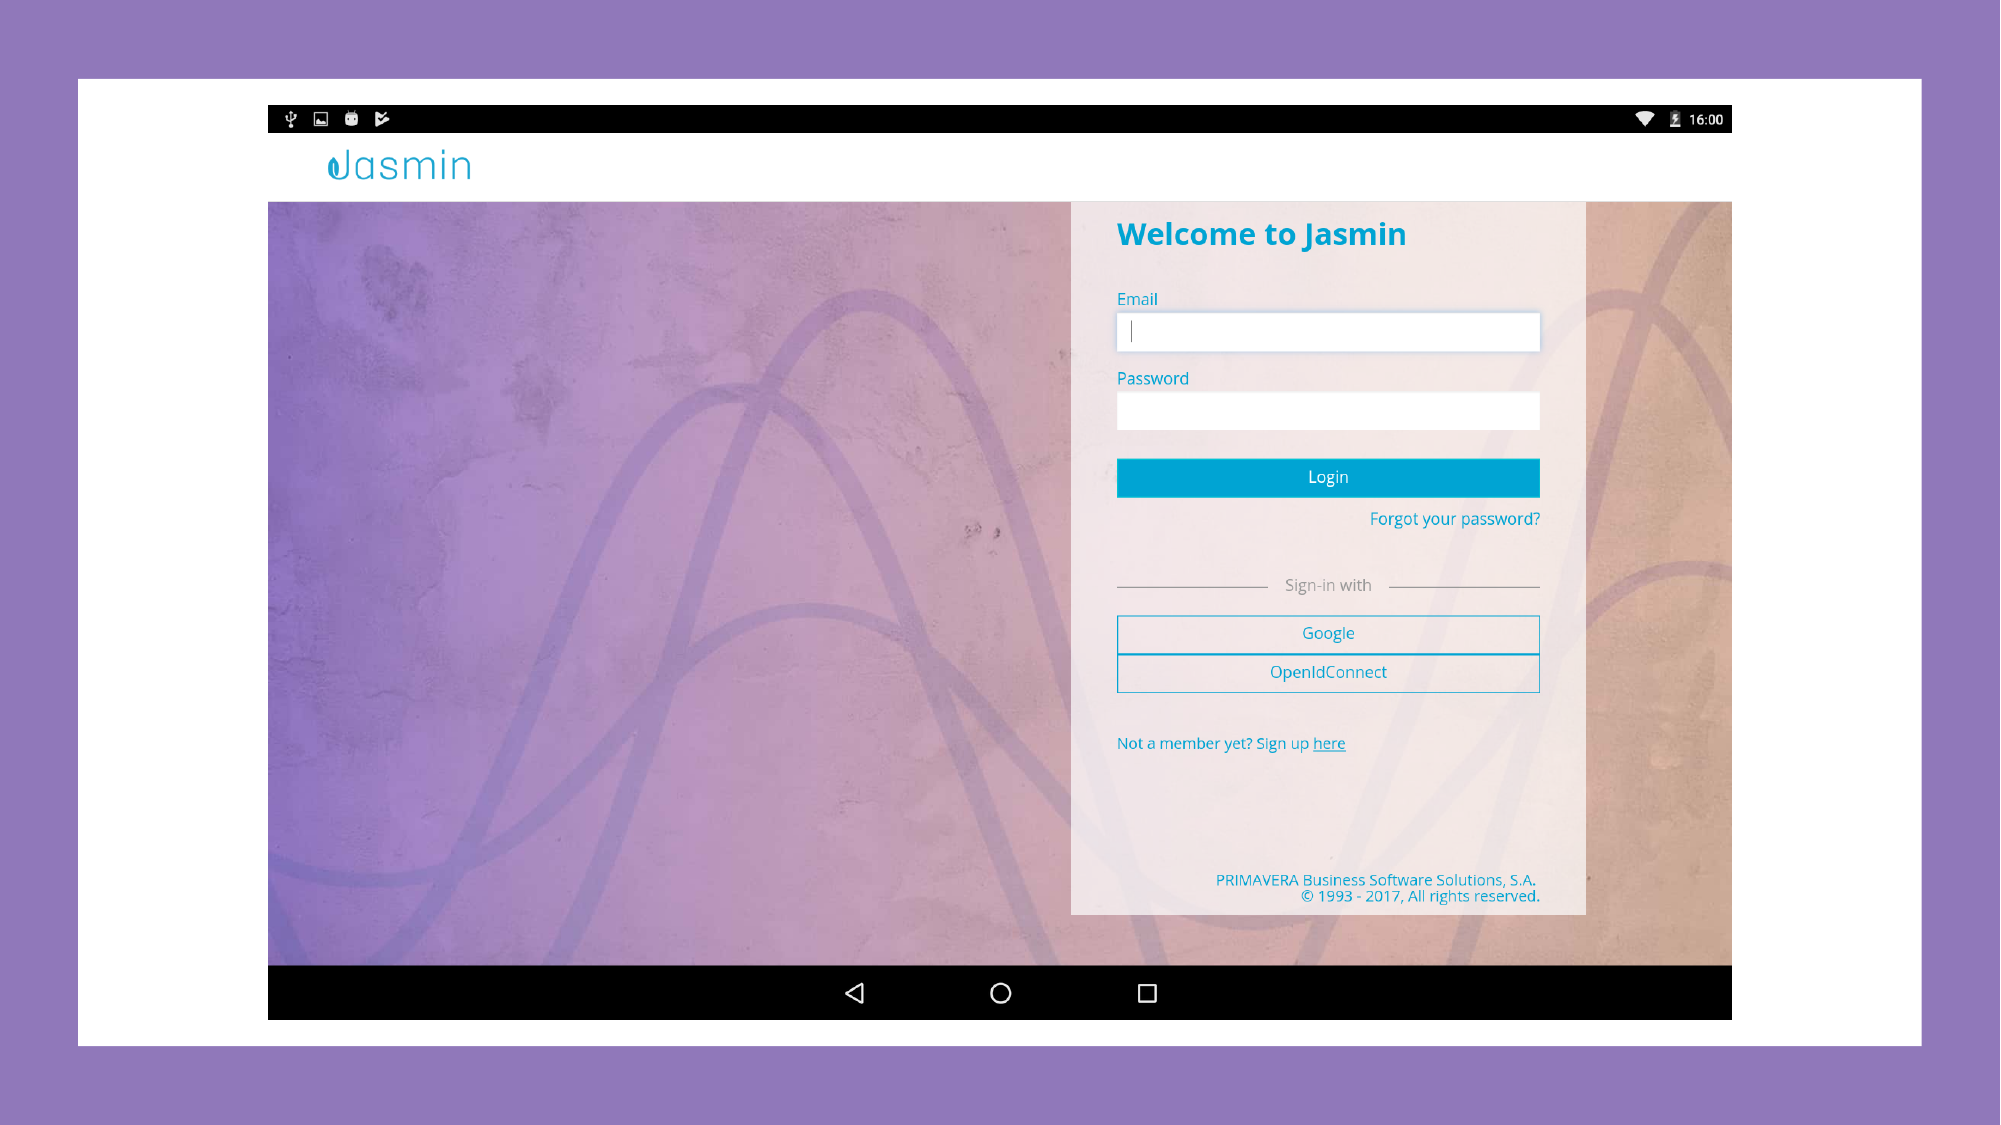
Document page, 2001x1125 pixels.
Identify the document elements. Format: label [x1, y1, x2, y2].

text_box [77, 78, 1923, 1047]
picture [268, 105, 1732, 1020]
text_box [0, 0, 2000, 1125]
